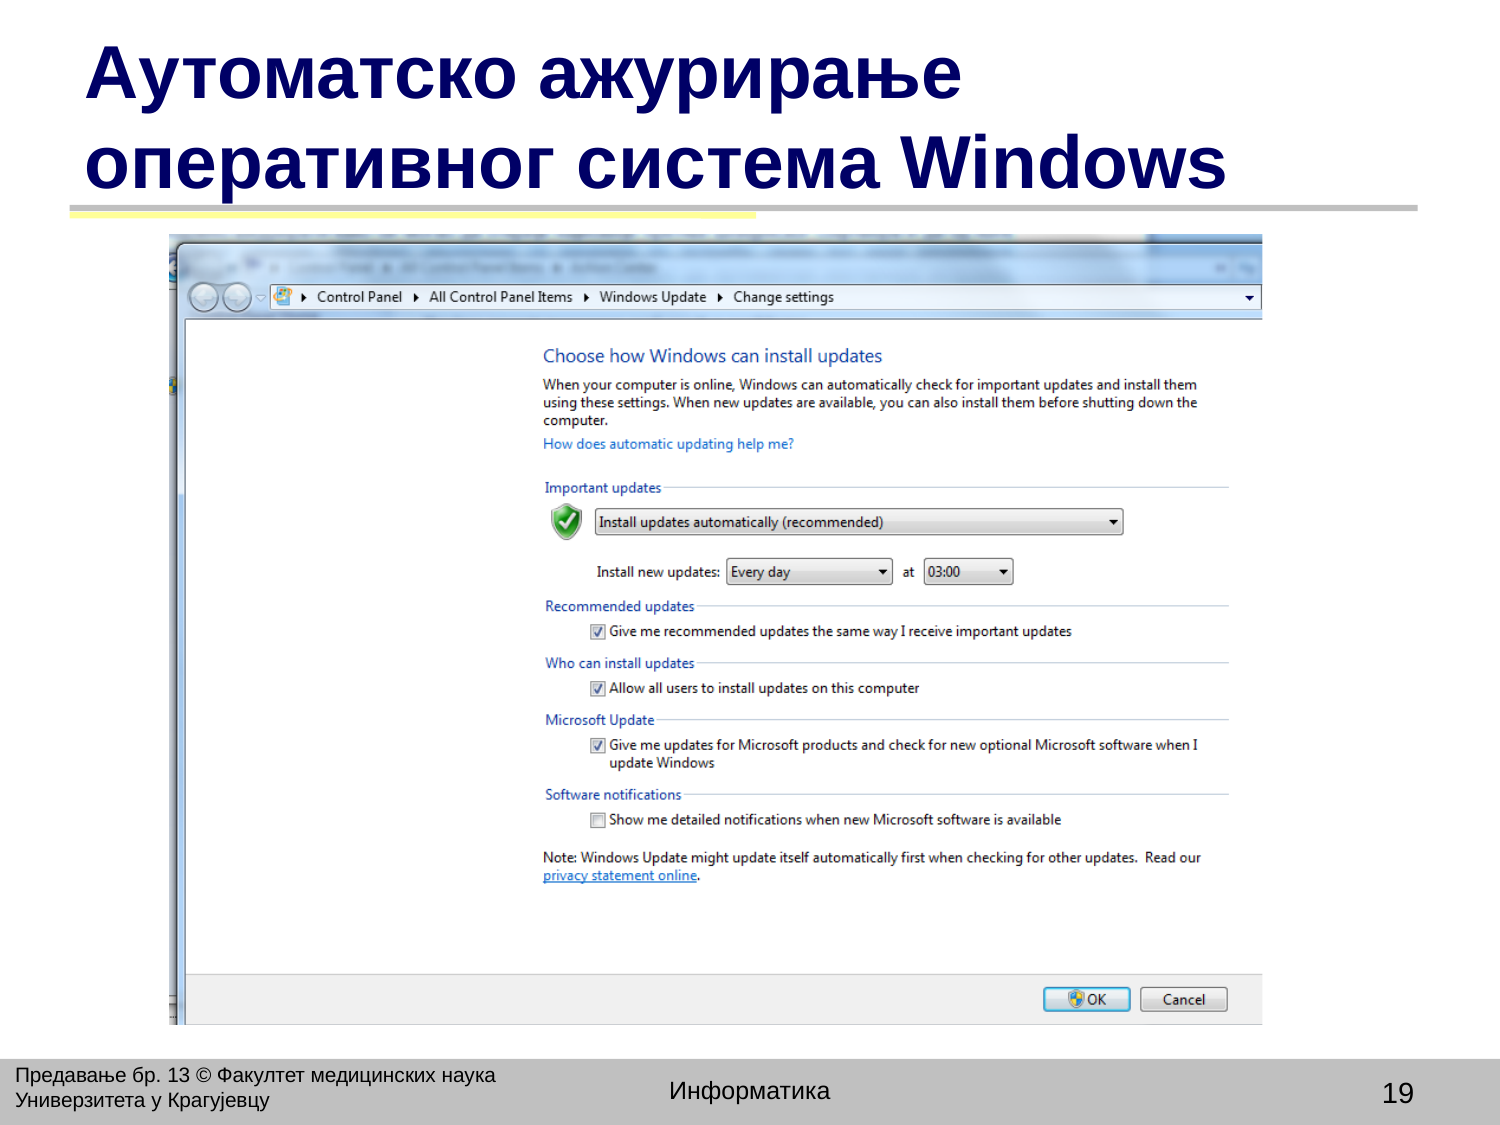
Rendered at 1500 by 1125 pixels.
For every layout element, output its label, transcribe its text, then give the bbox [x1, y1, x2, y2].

slide_number 19 [1079, 1066, 1430, 1125]
slide_number Предавање бр. 13 © Факултет медицинских наука Универзитета у Крагујевцу [0, 1053, 617, 1108]
footer Информатика [512, 1066, 988, 1125]
picture [168, 233, 1263, 1025]
title Аутоматско ажурирање оперативног система Windows [69, 19, 1426, 208]
